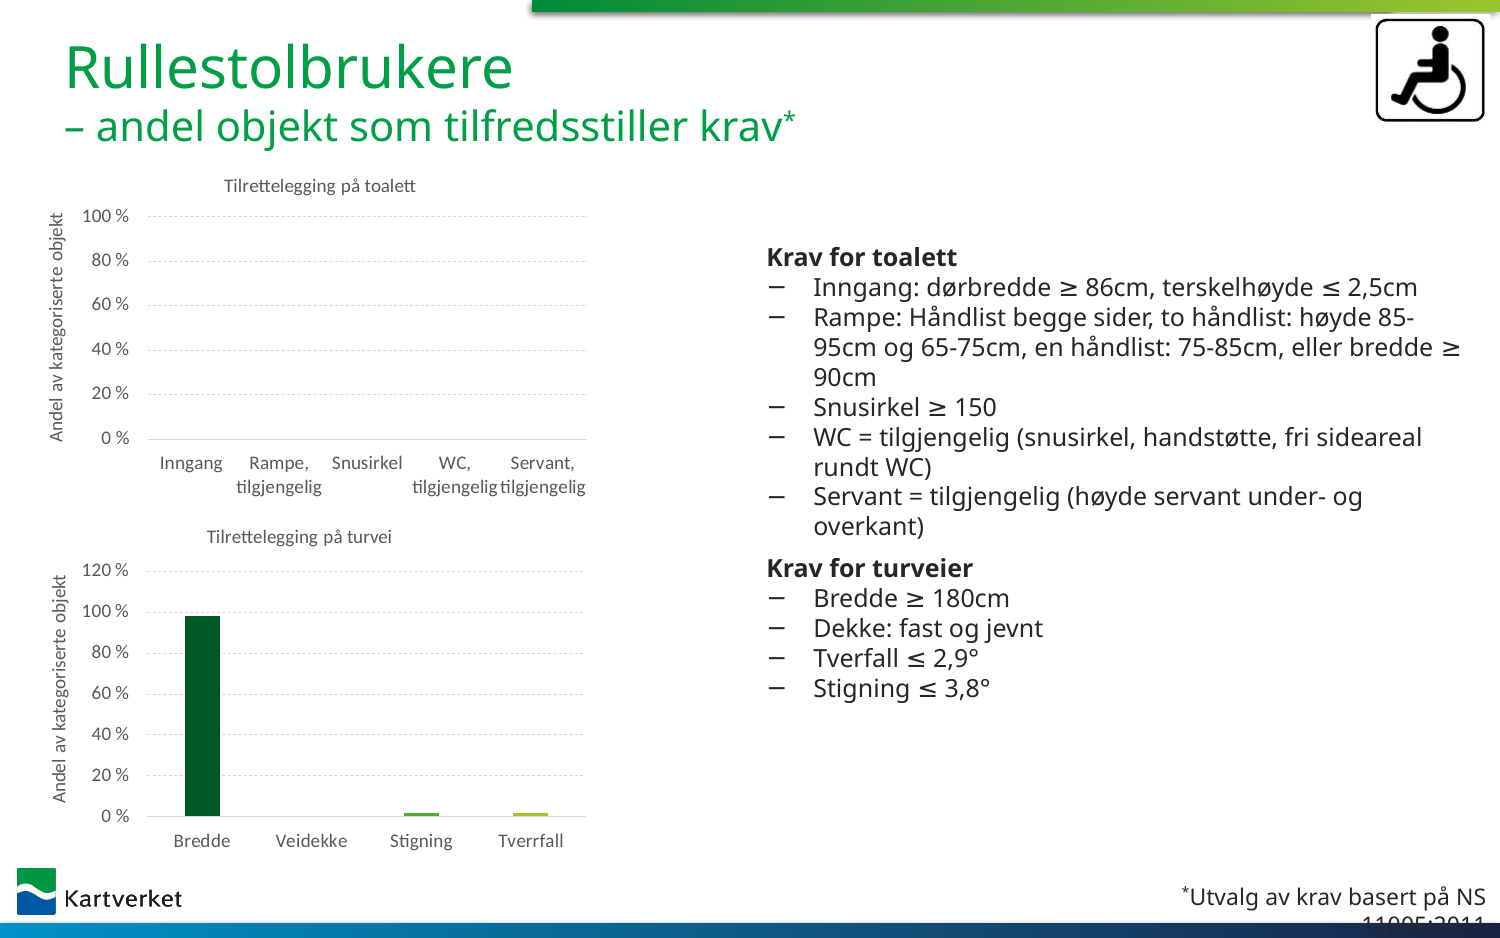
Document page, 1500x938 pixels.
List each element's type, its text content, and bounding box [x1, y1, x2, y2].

text_box Rullestolbrukere – andel objekt som tilfredsstiller krav* [49, 14, 1431, 158]
picture [1371, 13, 1491, 127]
picture [41, 520, 597, 859]
picture [41, 166, 598, 505]
text_box *Utvalg av krav basert på NS 11005:2011 [1068, 873, 1500, 938]
text_box Krav for toalett Inngang: dørbredde ≥ 86cm, terskelhøyde ≤ 2,5cm Rampe: Håndlist begge sider, to håndlist: høyde 85-95cm og 65-75cm, en håndlist: 75-85cm, eller bredde ≥ 90cm Snusirkel ≥ 150 WC = tilgjengelig (snusirkel, handstøtte, fri sideareal rundt WC) Servant = tilgjengelig (høyde servant under- og overkant) [751, 234, 1483, 545]
text_box Krav for turveier Bredde ≥ 180cm Dekke: fast og jevnt Tverfall ≤ 2,9° Stigning ≤ 3,8° [751, 545, 1483, 710]
